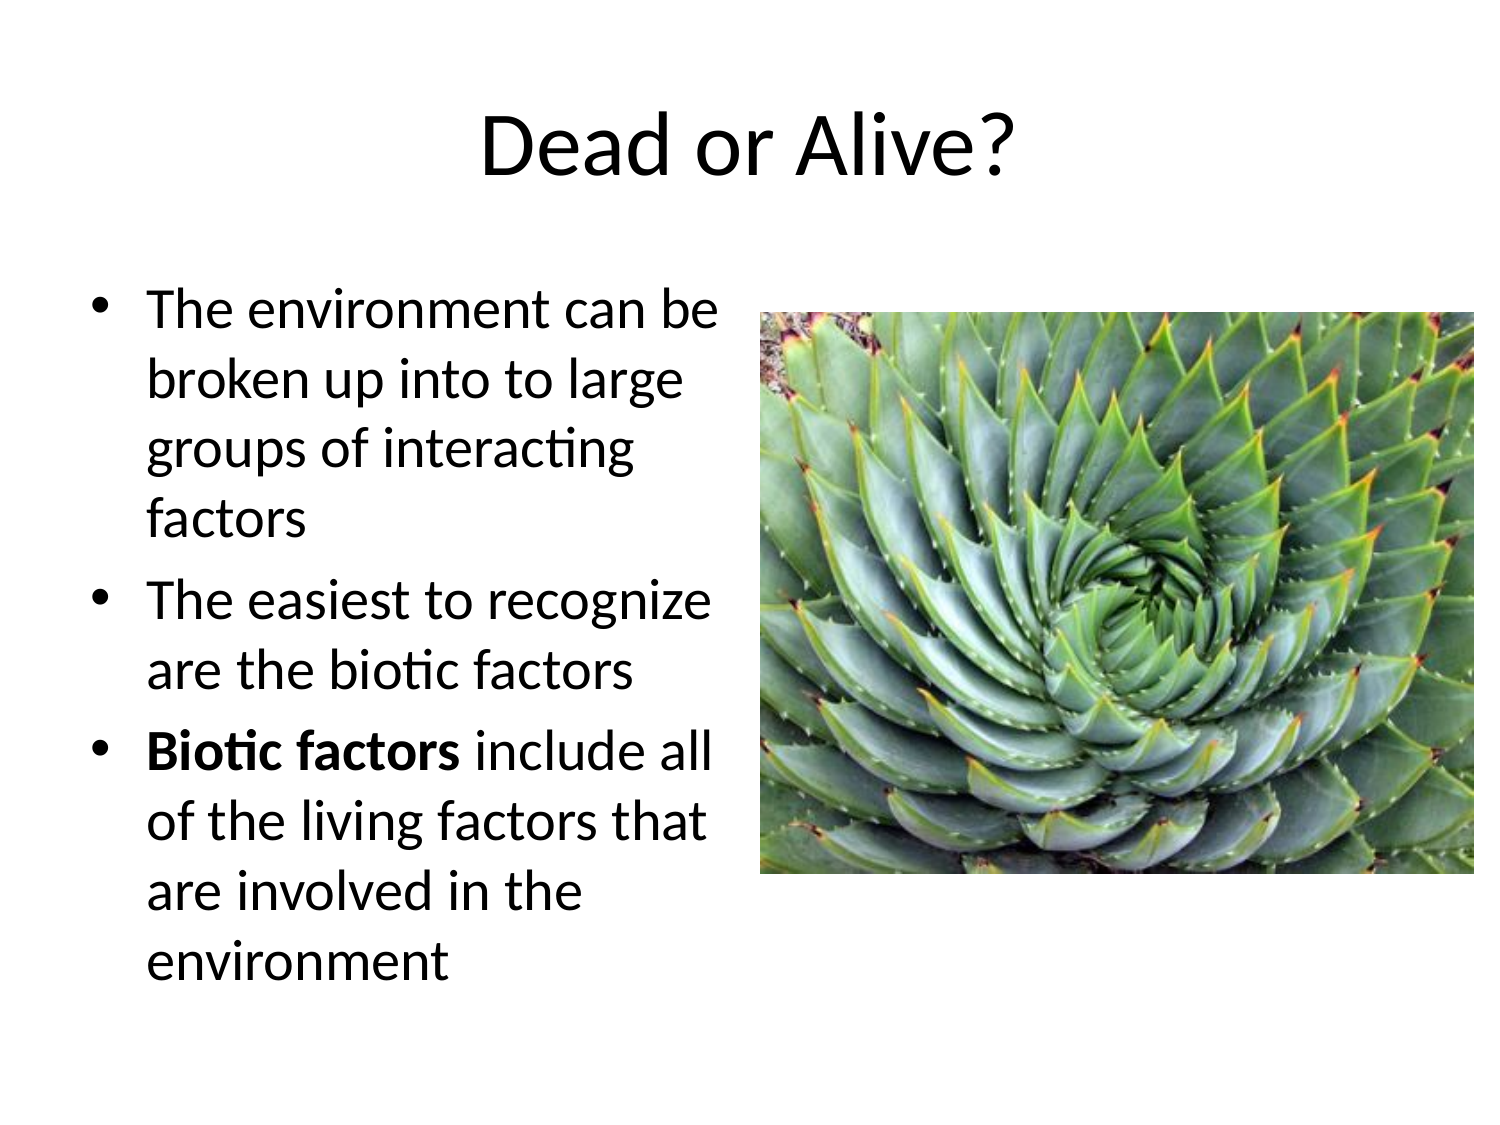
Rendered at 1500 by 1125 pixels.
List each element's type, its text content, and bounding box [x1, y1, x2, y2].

title Dead or Alive? [75, 45, 1425, 233]
picture [760, 312, 1474, 874]
list The environment can be broken up into to large groups of interacting factors The easiest to recognize are the biotic factors Biotic factors include all of the living factors that are involved in the environment [75, 262, 738, 1005]
